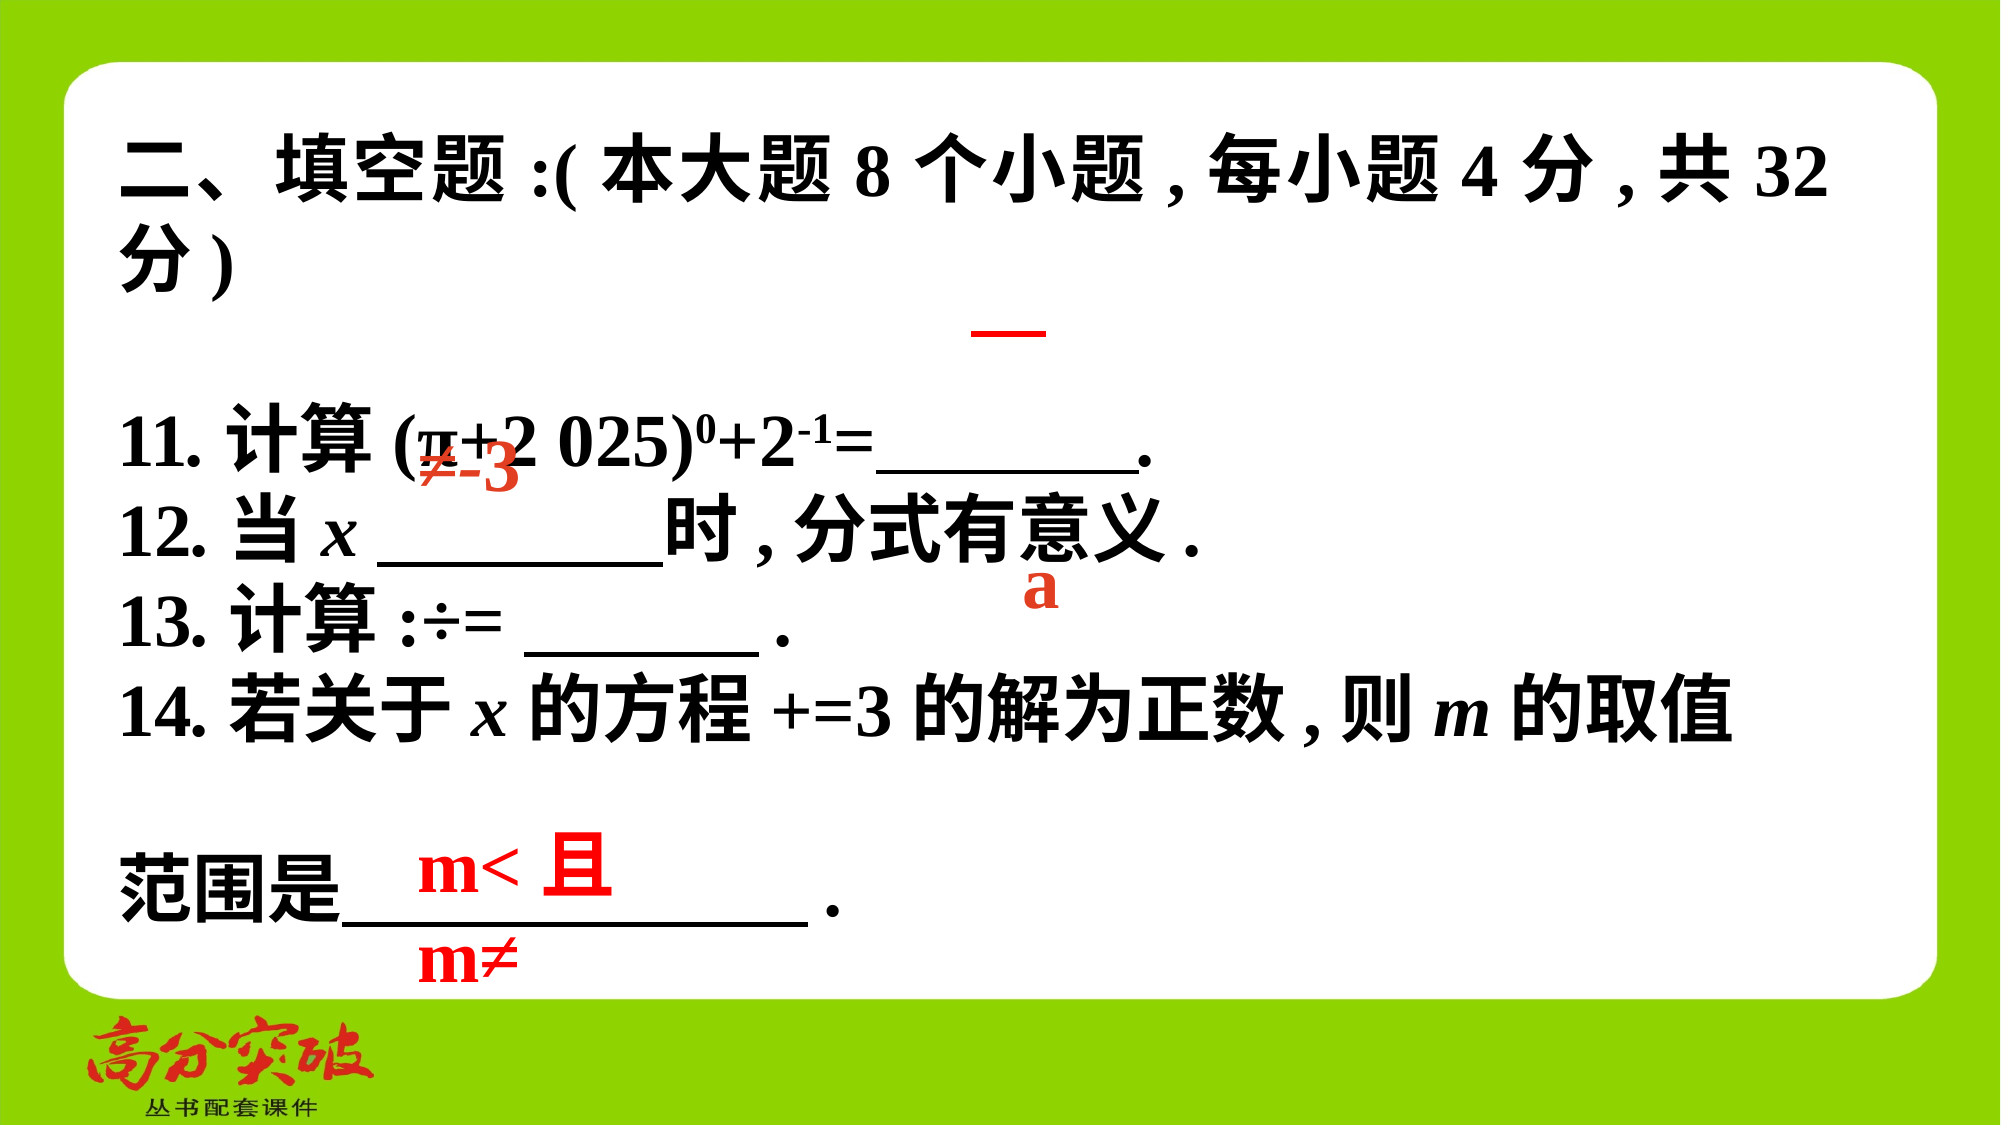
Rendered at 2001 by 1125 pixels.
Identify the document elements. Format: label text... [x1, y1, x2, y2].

text_box a [1007, 526, 1096, 632]
picture [0, 0, 2001, 1125]
text_box ≠-3 [402, 408, 568, 514]
